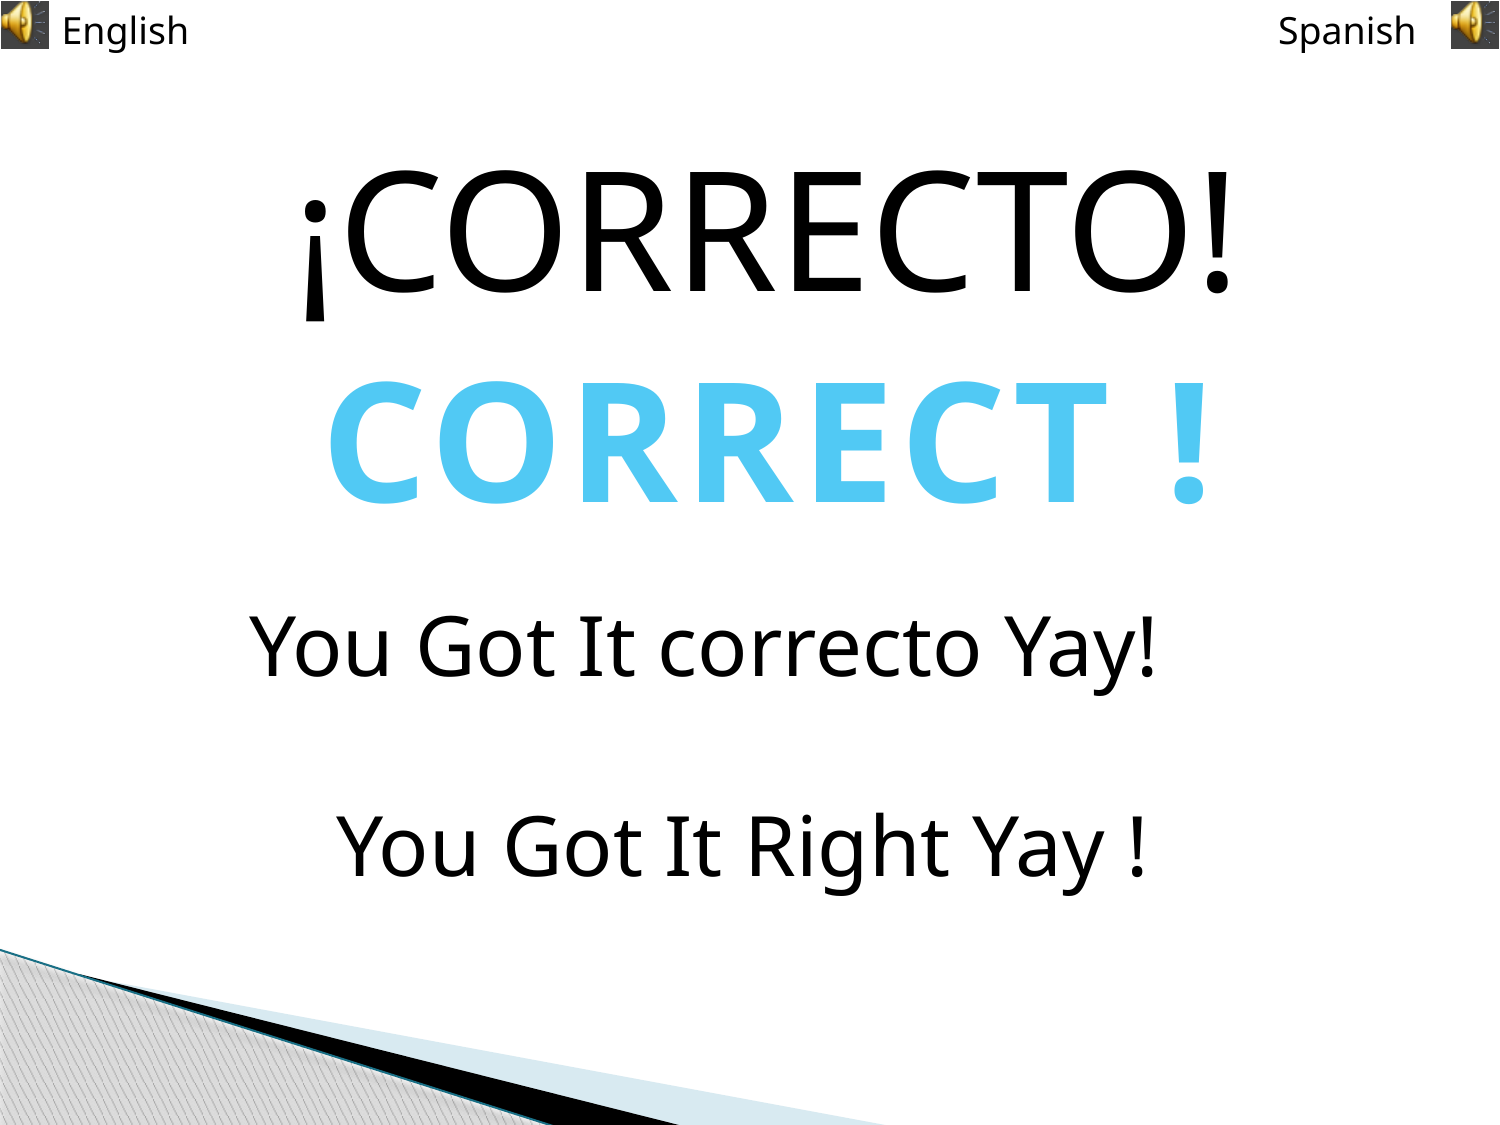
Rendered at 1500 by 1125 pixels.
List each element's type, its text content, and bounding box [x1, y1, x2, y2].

text_box You Got It correcto Yay! You Got It Right Yay ! [234, 585, 1395, 901]
picture [1449, 0, 1500, 51]
text_box Spanish [1113, 0, 1449, 60]
text_box English [51, 0, 375, 60]
picture [0, 0, 51, 51]
text_box ¡CORRECTO! [93, 117, 1442, 333]
text_box CORRECT ! [269, 328, 1266, 543]
